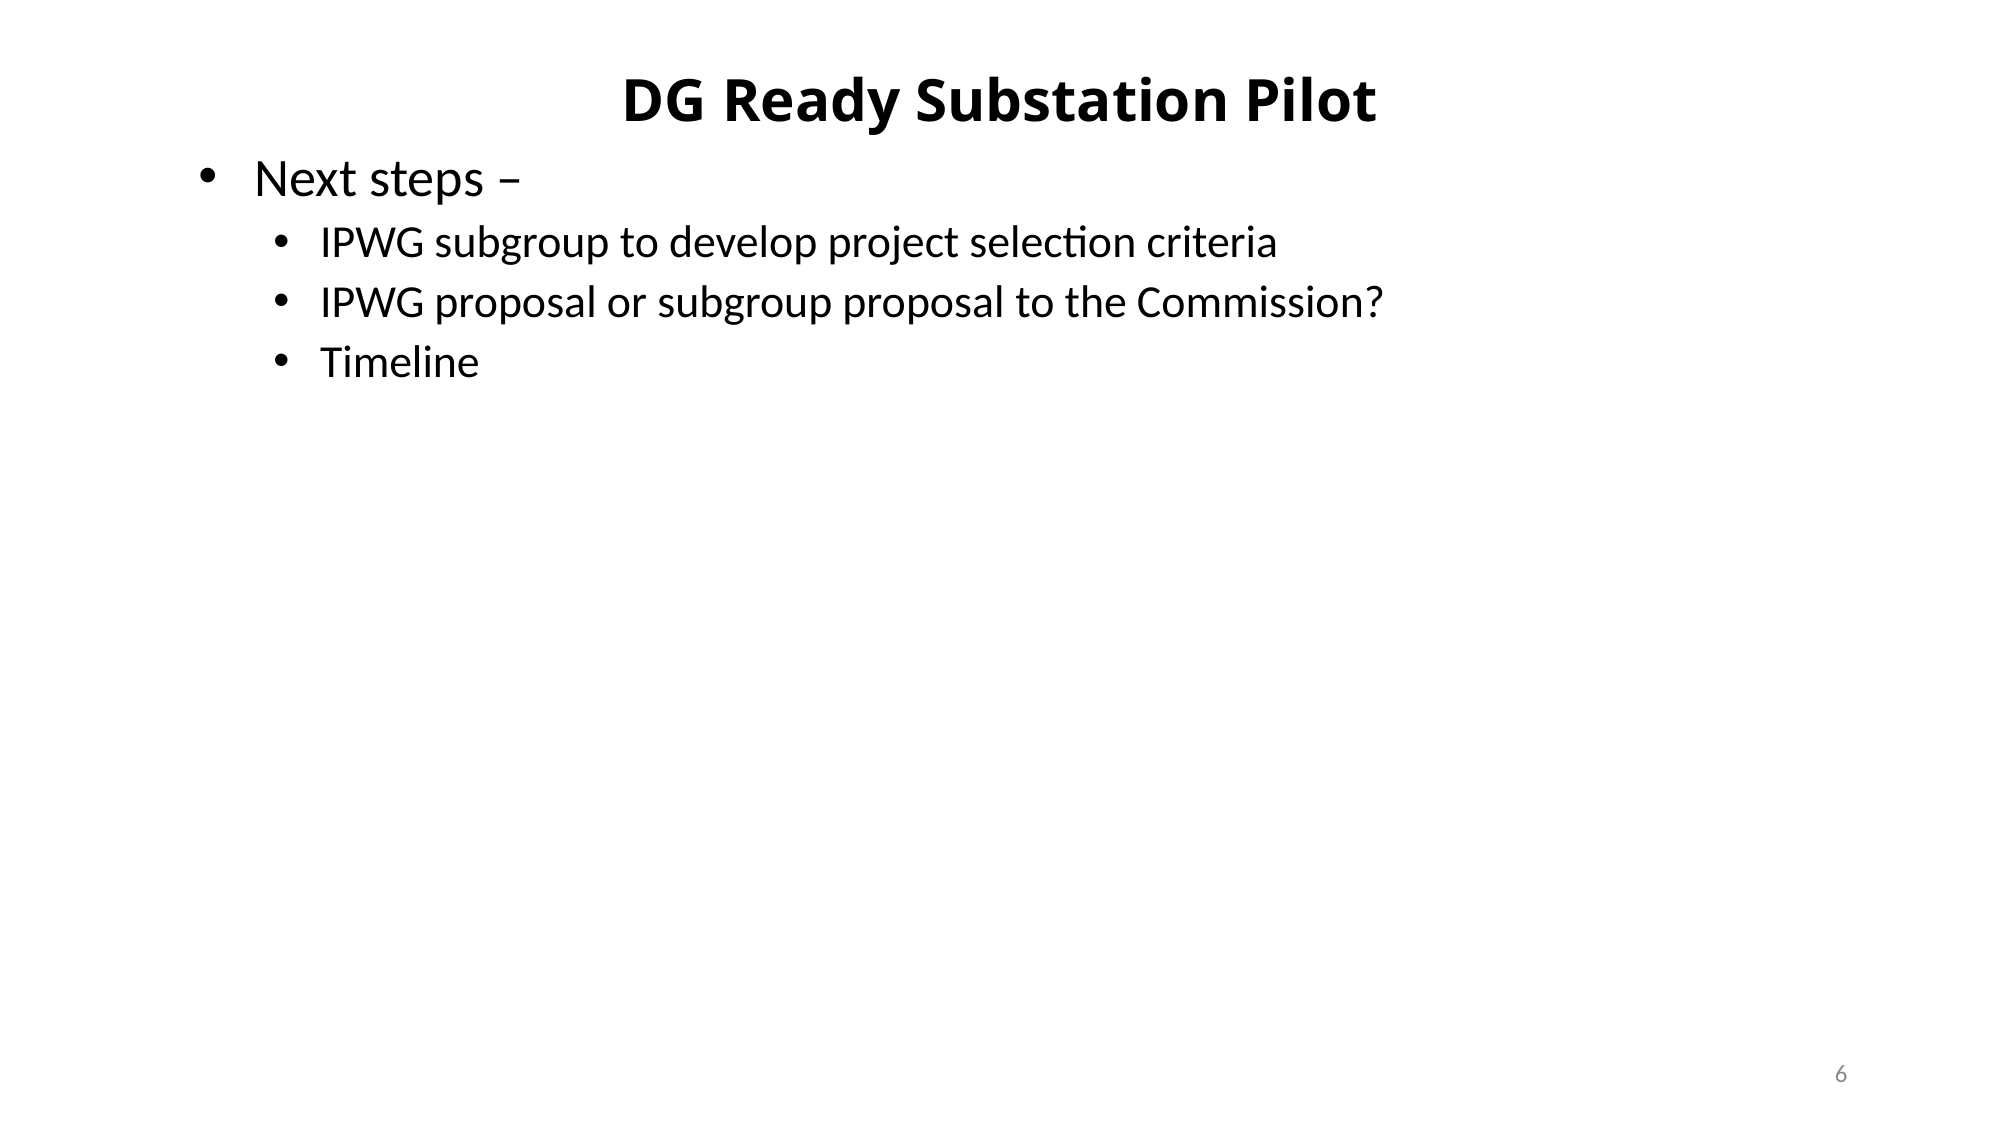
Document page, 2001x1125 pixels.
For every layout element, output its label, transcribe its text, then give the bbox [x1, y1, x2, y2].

title DG Ready Substation Pilot [249, 29, 1750, 141]
subtitle Next steps – IPWG subgroup to develop project selection criteria IPWG proposal or subgroup proposal to the Commission? Timeline [183, 141, 1850, 1011]
slide_number 6 [1412, 1042, 1863, 1103]
